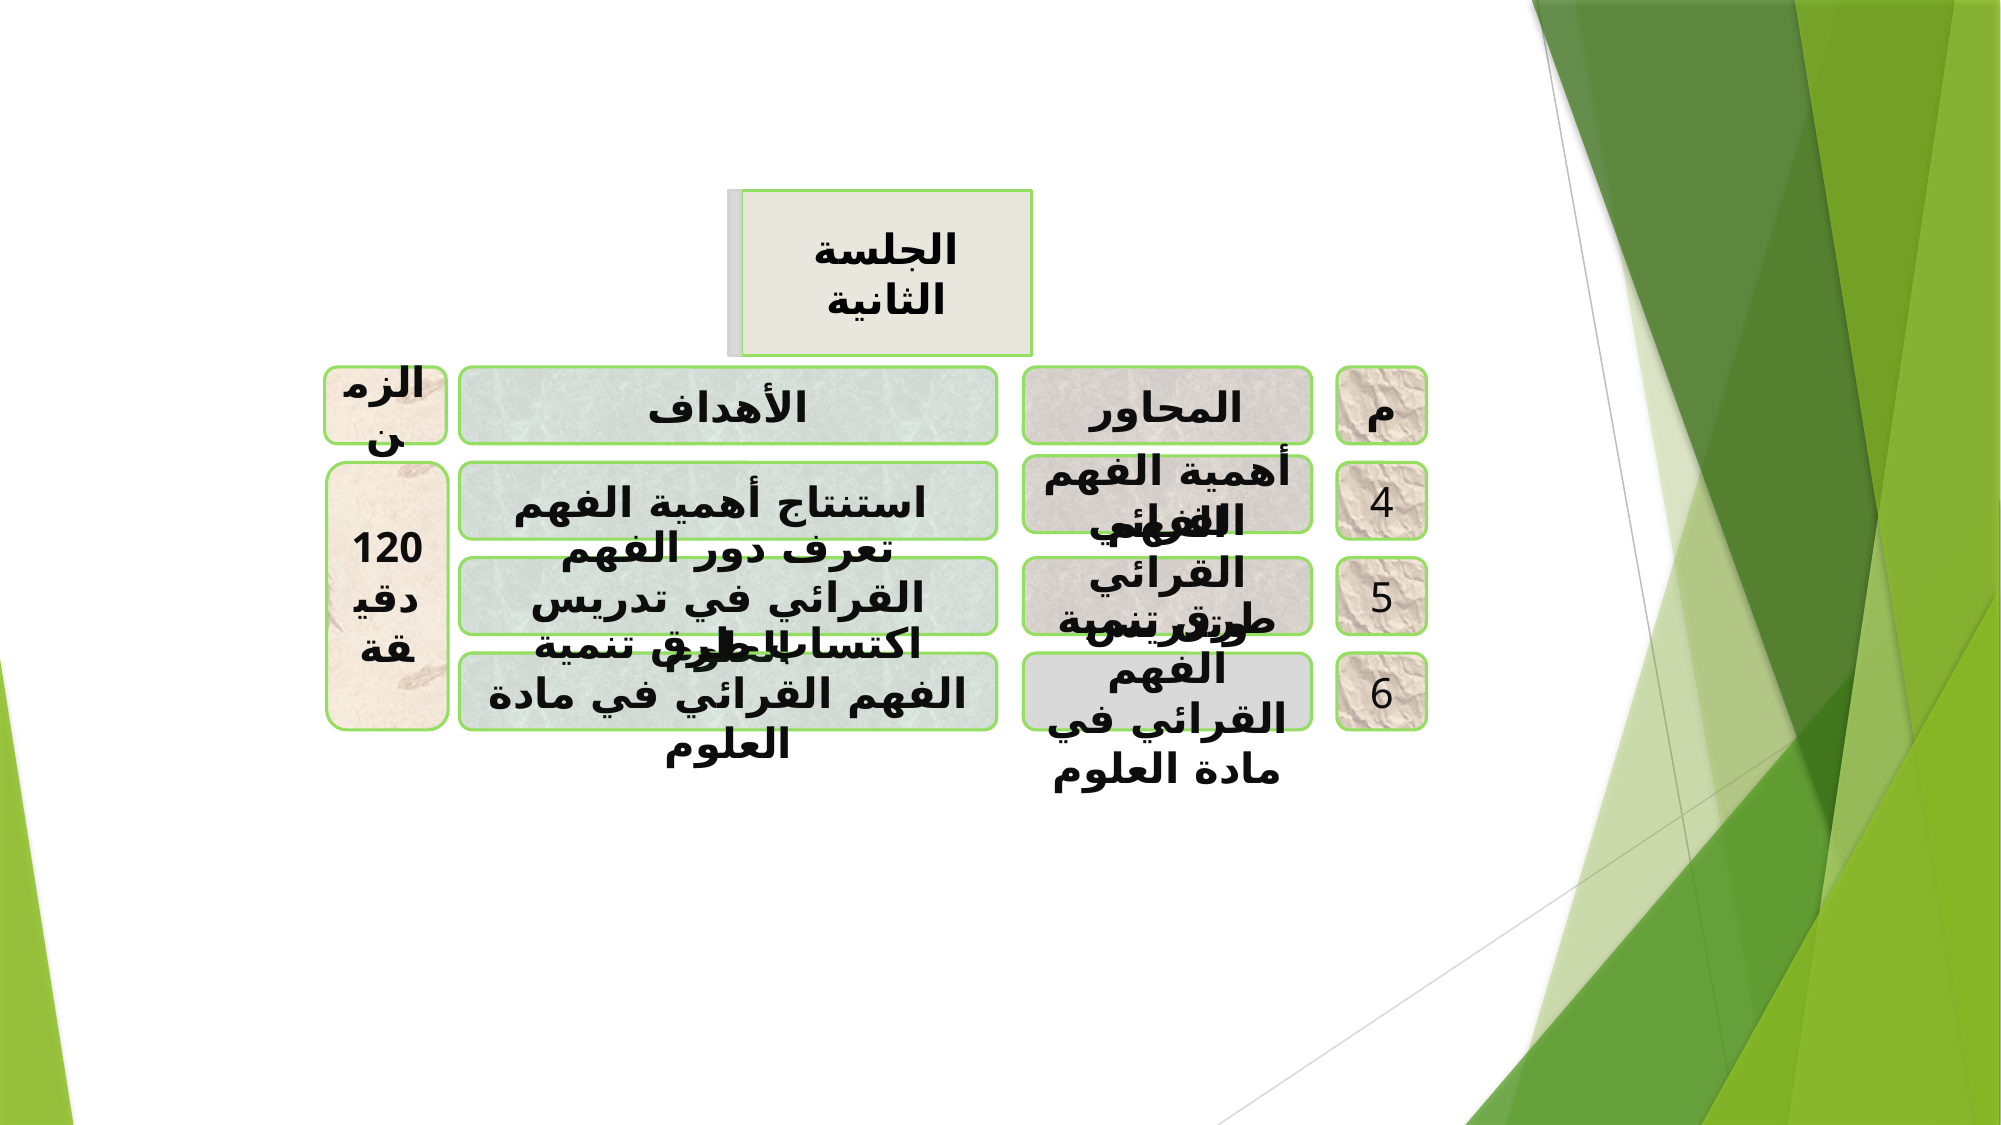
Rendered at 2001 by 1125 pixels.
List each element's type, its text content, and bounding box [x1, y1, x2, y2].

text_box استنتاج أهمية الفهم [457, 460, 999, 541]
text_box تعرف دور الفهم القرائي في تدريس العلوم [457, 556, 999, 637]
text_box أهمية الفهم القرائي [1021, 454, 1314, 535]
text_box الزمن [323, 365, 448, 446]
text_box 5 [1335, 556, 1429, 637]
text_box الفهم القرائي وتدريس العلوم [1021, 556, 1314, 637]
text_box طرق تنمية الفهم القرائي في مادة العلوم [1021, 651, 1314, 732]
text_box 6 [1335, 651, 1429, 732]
text_box اكتساب طرق تنمية الفهم القرائي في مادة العلوم [457, 651, 999, 732]
text_box م [1335, 365, 1429, 446]
text_box الأهداف [457, 365, 999, 446]
text_box الجلسة الثانية [742, 189, 1033, 357]
text_box 120 دقيقة [325, 460, 450, 732]
text_box 4 [1335, 460, 1429, 541]
text_box المحاور [1021, 365, 1314, 446]
text_box [727, 189, 742, 357]
